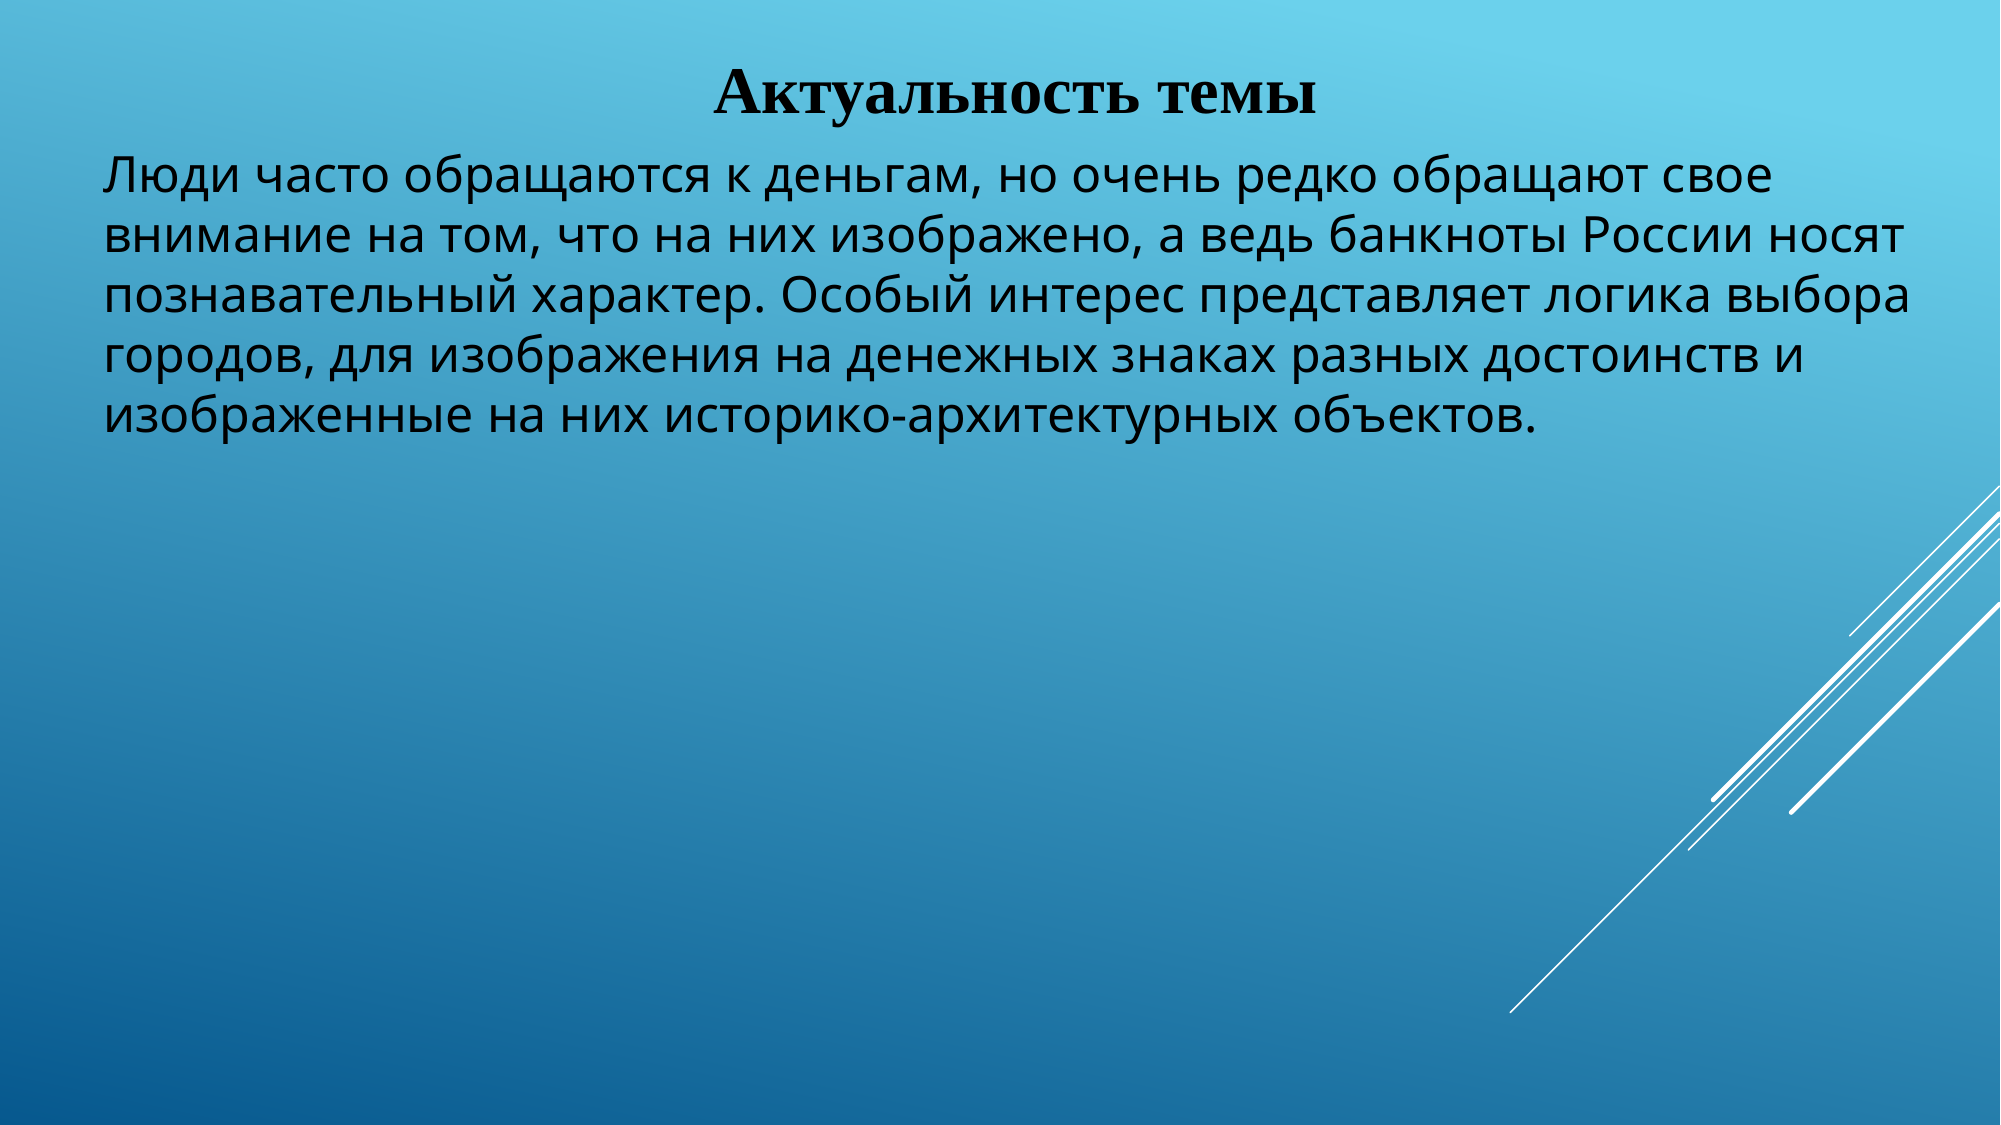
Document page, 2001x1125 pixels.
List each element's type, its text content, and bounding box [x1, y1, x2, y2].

text_box Актуальность темы Люди часто обращаются к деньгам, но очень редко обращают свое внимание на том, что на них изображено, а ведь банкноты России носят познавательный характер. Особый интерес представляет логика выбора городов, для изображения на денежных знаках разных достоинств и изображенные на них историко-архитектурных объектов. [88, 38, 1943, 510]
